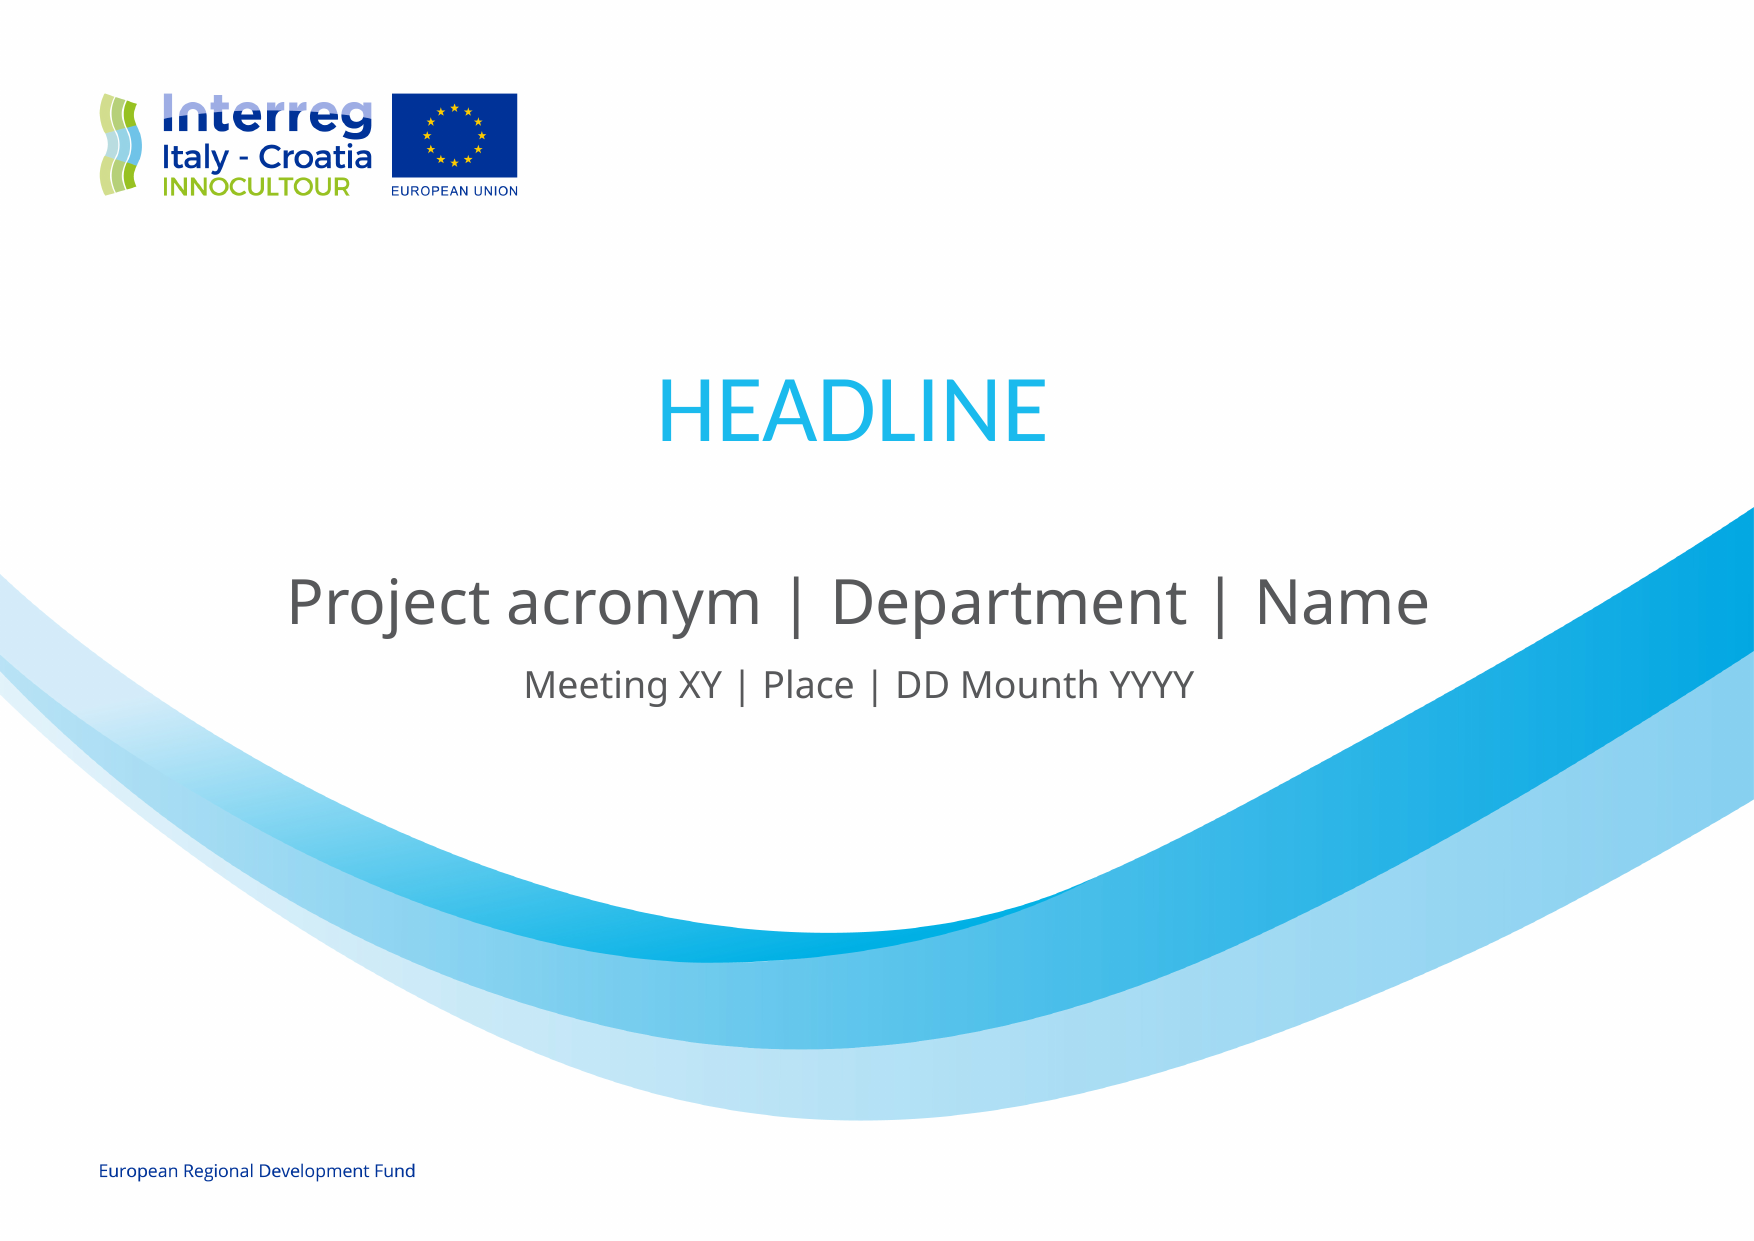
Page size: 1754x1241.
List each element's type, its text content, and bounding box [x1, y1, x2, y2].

picture [0, 0, 1754, 1241]
text_box HEADLINE [427, 337, 1279, 470]
text_box Meeting XY | Place | DD Mounth YYYY [156, 652, 1563, 716]
text_box Project acronym | Department | Name [156, 553, 1563, 646]
